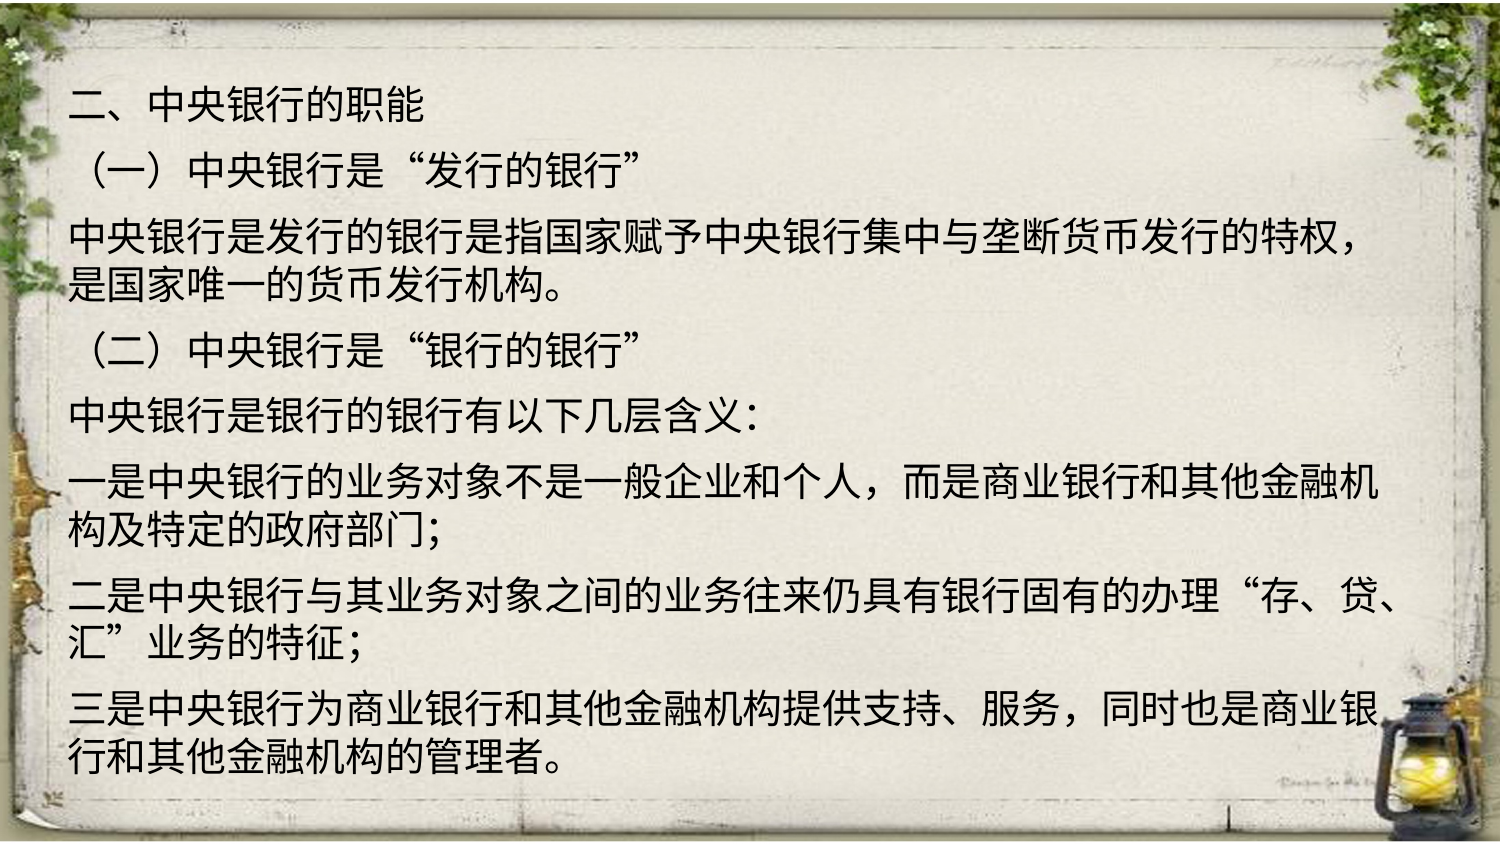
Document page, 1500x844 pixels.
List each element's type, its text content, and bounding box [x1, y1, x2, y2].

list 二、中央银行的职能 （一）中央银行是“发行的银行” 中央银行是发行的银行是指国家赋予中央银行集中与垄断货币发行的特权，是国家唯一的货币发行机构。 （二）中央银行是“银行的银行” 中央银行是银行的银行有以下几层含义： 一是中央银行的业务对象不是一般企业和个人，而是商业银行和其他金融机构及特定的政府部门； 二是中央银行与其业务对象之间的业务往来仍具有银行固有的办理“存、贷、汇”业务的特征； 三是中央银行为商业银行和其他金融机构提供支持、服务，同时也是商业银行和其他金融机构的管理者。 [52, 72, 1417, 791]
picture [0, 0, 1500, 844]
